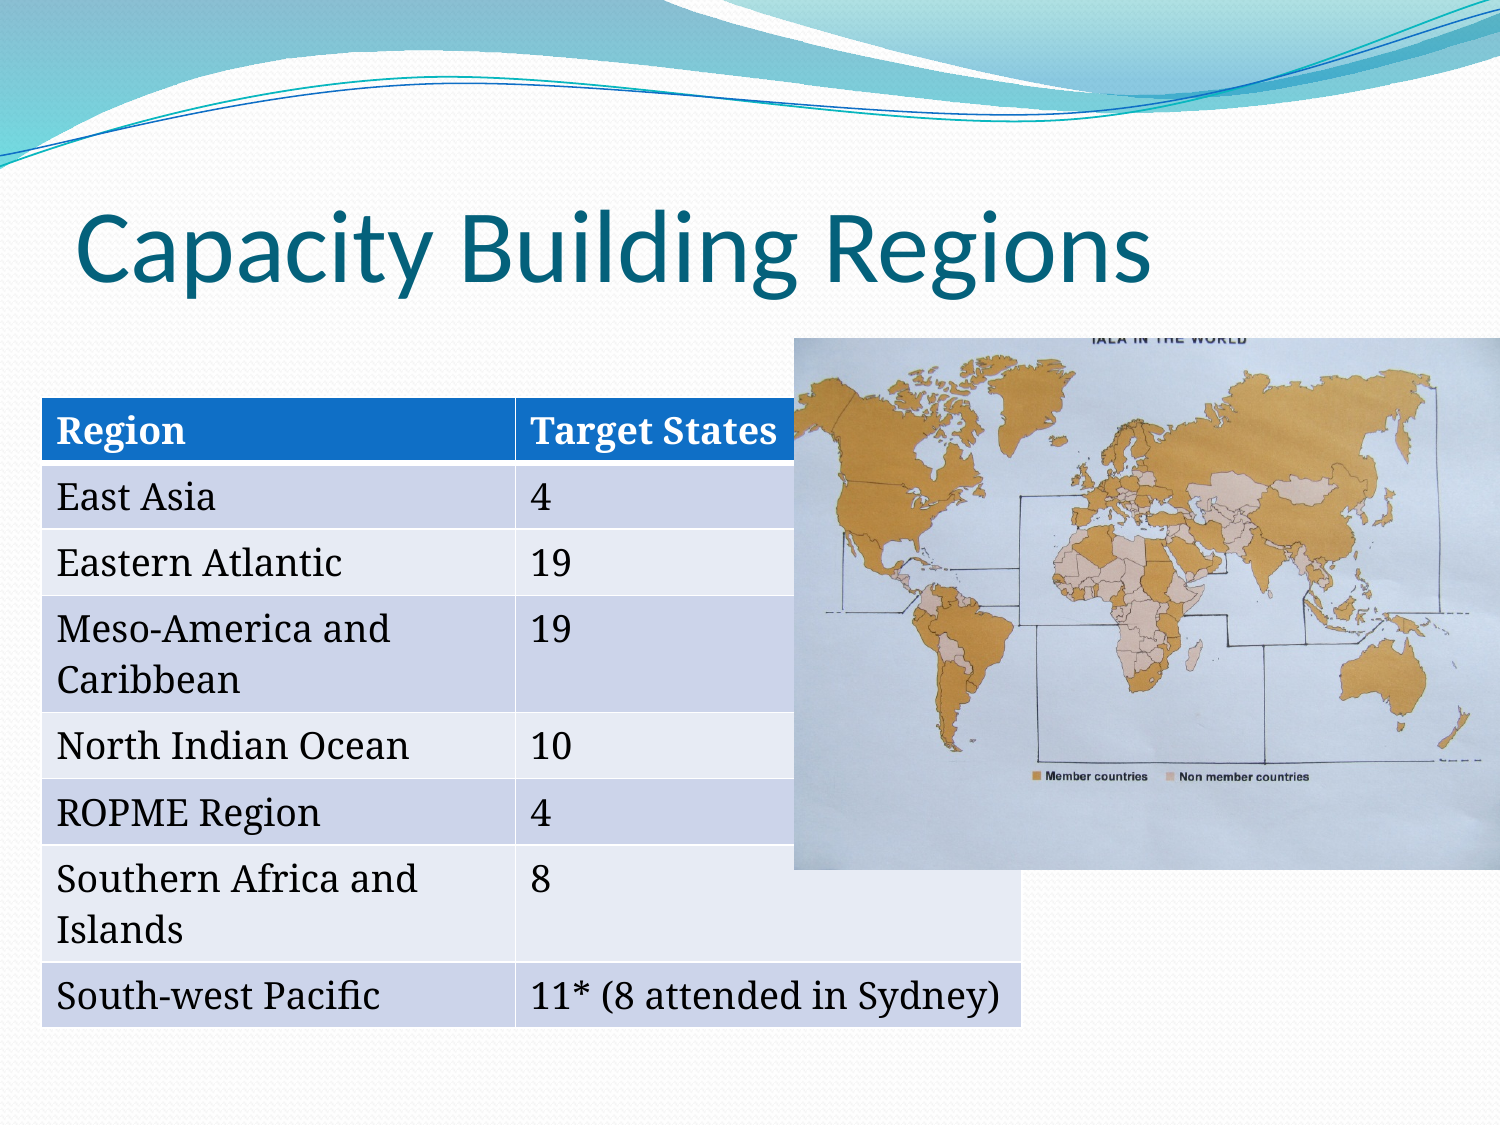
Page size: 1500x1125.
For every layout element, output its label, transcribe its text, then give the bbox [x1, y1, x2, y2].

table_cell ROPME Region [42, 779, 515, 844]
table_cell 10 [516, 713, 787, 778]
table_header Region [42, 398, 515, 460]
title Capacity Building Regions [75, 115, 1425, 303]
table_cell 19 [516, 596, 787, 712]
table_cell 19 [516, 530, 787, 595]
table_cell Eastern Atlantic [42, 530, 515, 595]
table_cell 8 [516, 846, 1021, 961]
table_header Target States [516, 398, 787, 460]
table_cell North Indian Ocean [42, 713, 515, 778]
table_cell Southern Africa and Islands [42, 846, 515, 961]
table_cell 4 [516, 779, 787, 844]
table_cell 11* (8 attended in Sydney) [516, 963, 1021, 1027]
table_cell 4 [516, 466, 787, 528]
table_cell South-west Pacific [42, 963, 515, 1027]
table_cell East Asia [42, 466, 515, 528]
table_cell Meso-America and Caribbean [42, 596, 515, 712]
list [794, 337, 1500, 870]
